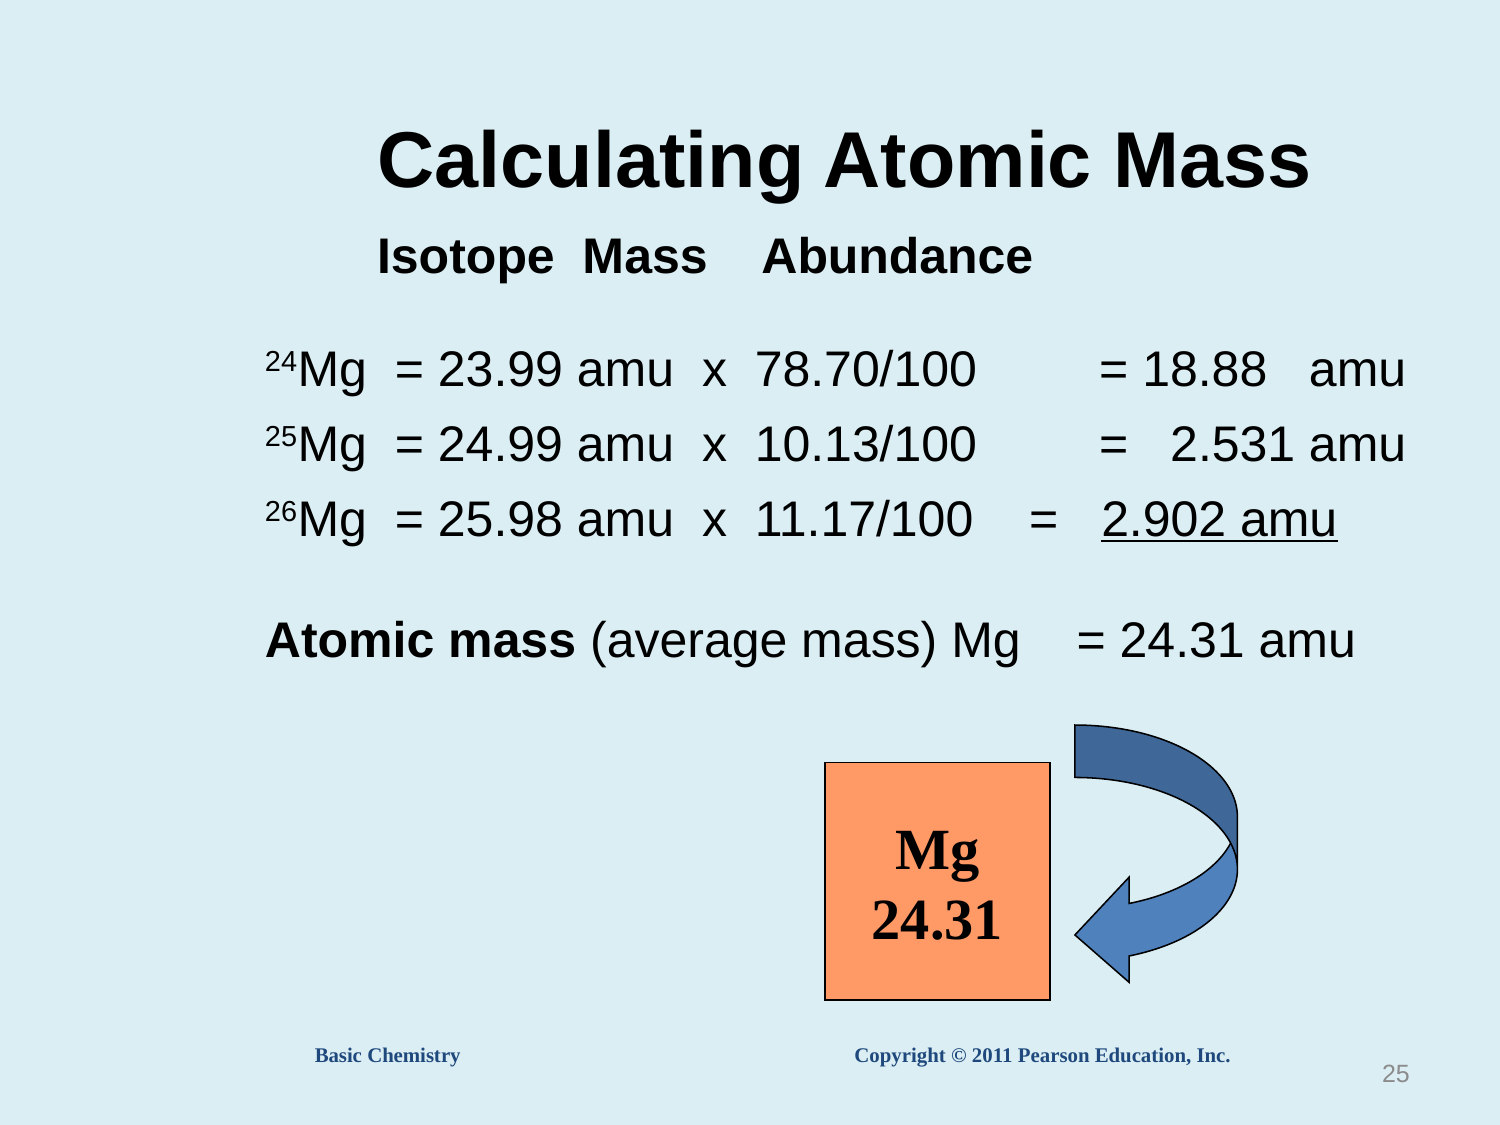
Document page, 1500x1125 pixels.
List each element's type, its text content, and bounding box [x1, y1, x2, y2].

text_box Basic Chemistry Copyright © 2011 Pearson Education, Inc. [299, 1037, 1338, 1100]
slide_number 25 [1074, 1042, 1425, 1103]
text_box [1074, 725, 1238, 983]
list Isotope Mass Abundance 24Mg = 23.99 amu x 78.70/100 = 18.88 amu 25Mg = 24.99 amu x 10.13/100 = 2.531 amu 26Mg = 25.98 amu x 11.17/100 = 2.902 amu Atomic mass (average mass) Mg = 24.31 amu [249, 237, 1450, 1038]
text_box Mg 24.31 [824, 762, 1050, 1000]
title Calculating Atomic Mass [275, 62, 1438, 237]
